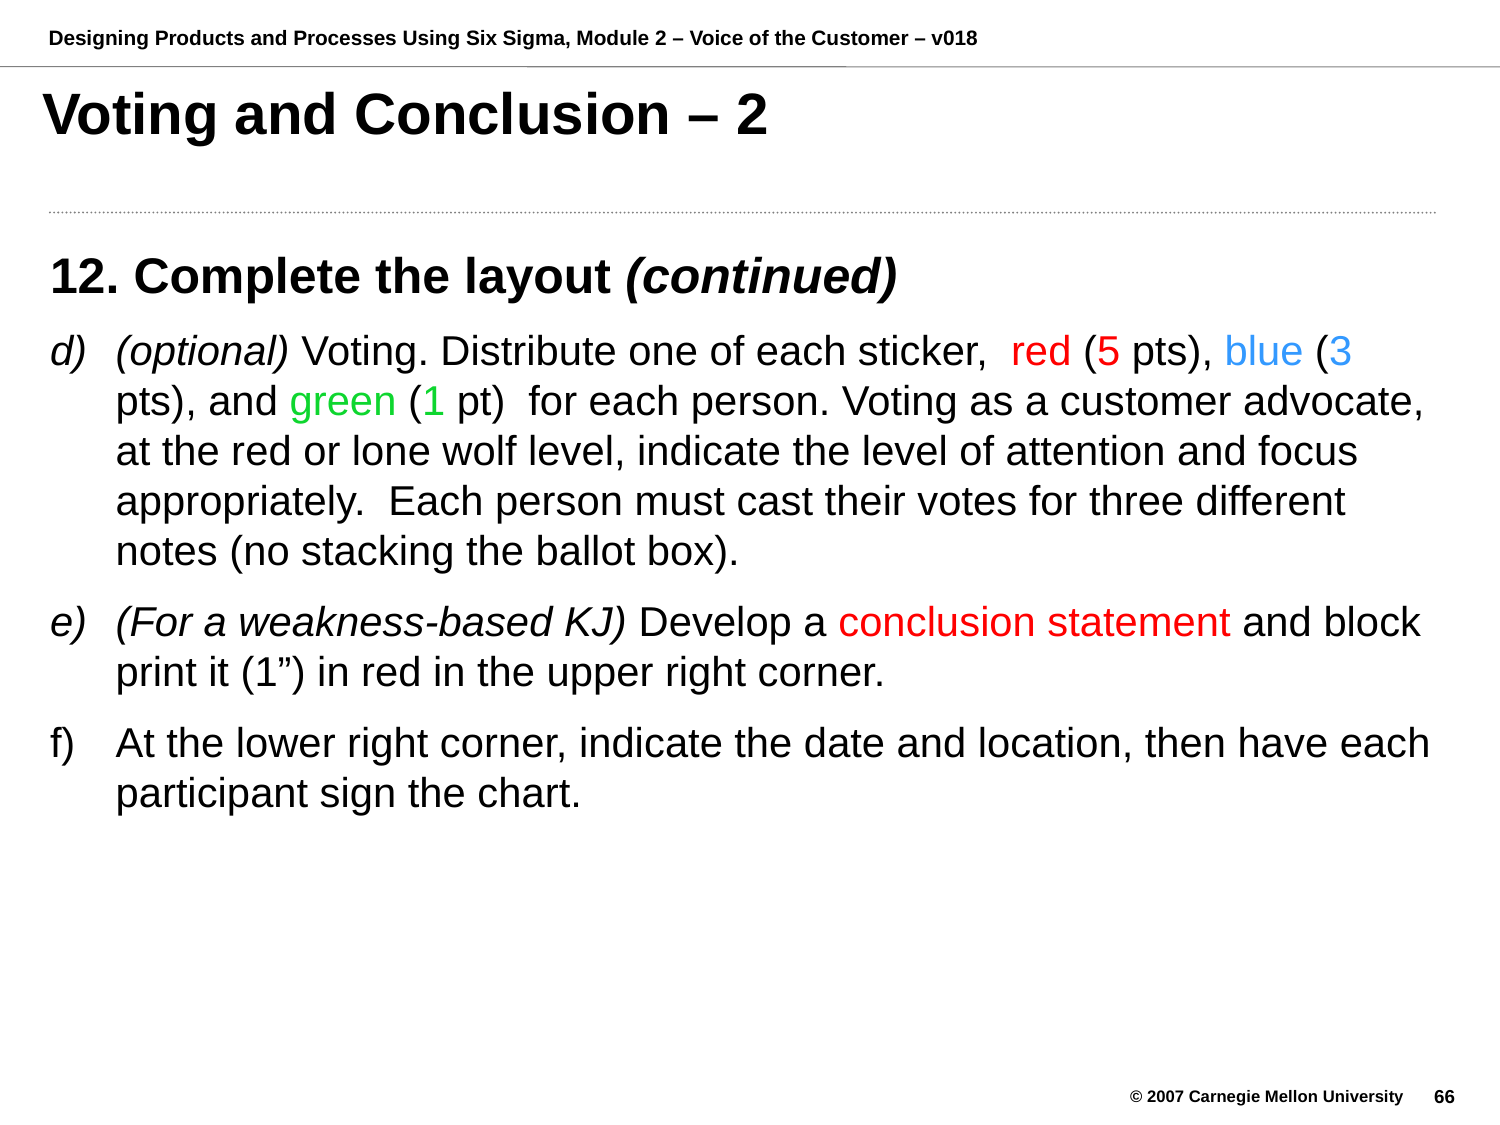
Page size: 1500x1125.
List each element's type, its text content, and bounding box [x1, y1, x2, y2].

list Complete the layout (continued) (optional) Voting. Distribute one of each sticker, red (5 pts), blue (3 pts), and green (1 pt) for each person. Voting as a customer advocate, at the red or lone wolf level, indicate the level of attention and focus appropriately. Each person must cast their votes for three different notes (no stacking the ballot box). (For a weakness-based KJ) Develop a conclusion statement and block print it (1”) in red in the upper right corner. At the lower right corner, indicate the date and location, then have each participant sign the chart. [50, 243, 1437, 1006]
title Voting and Conclusion – 2 [42, 89, 1438, 146]
